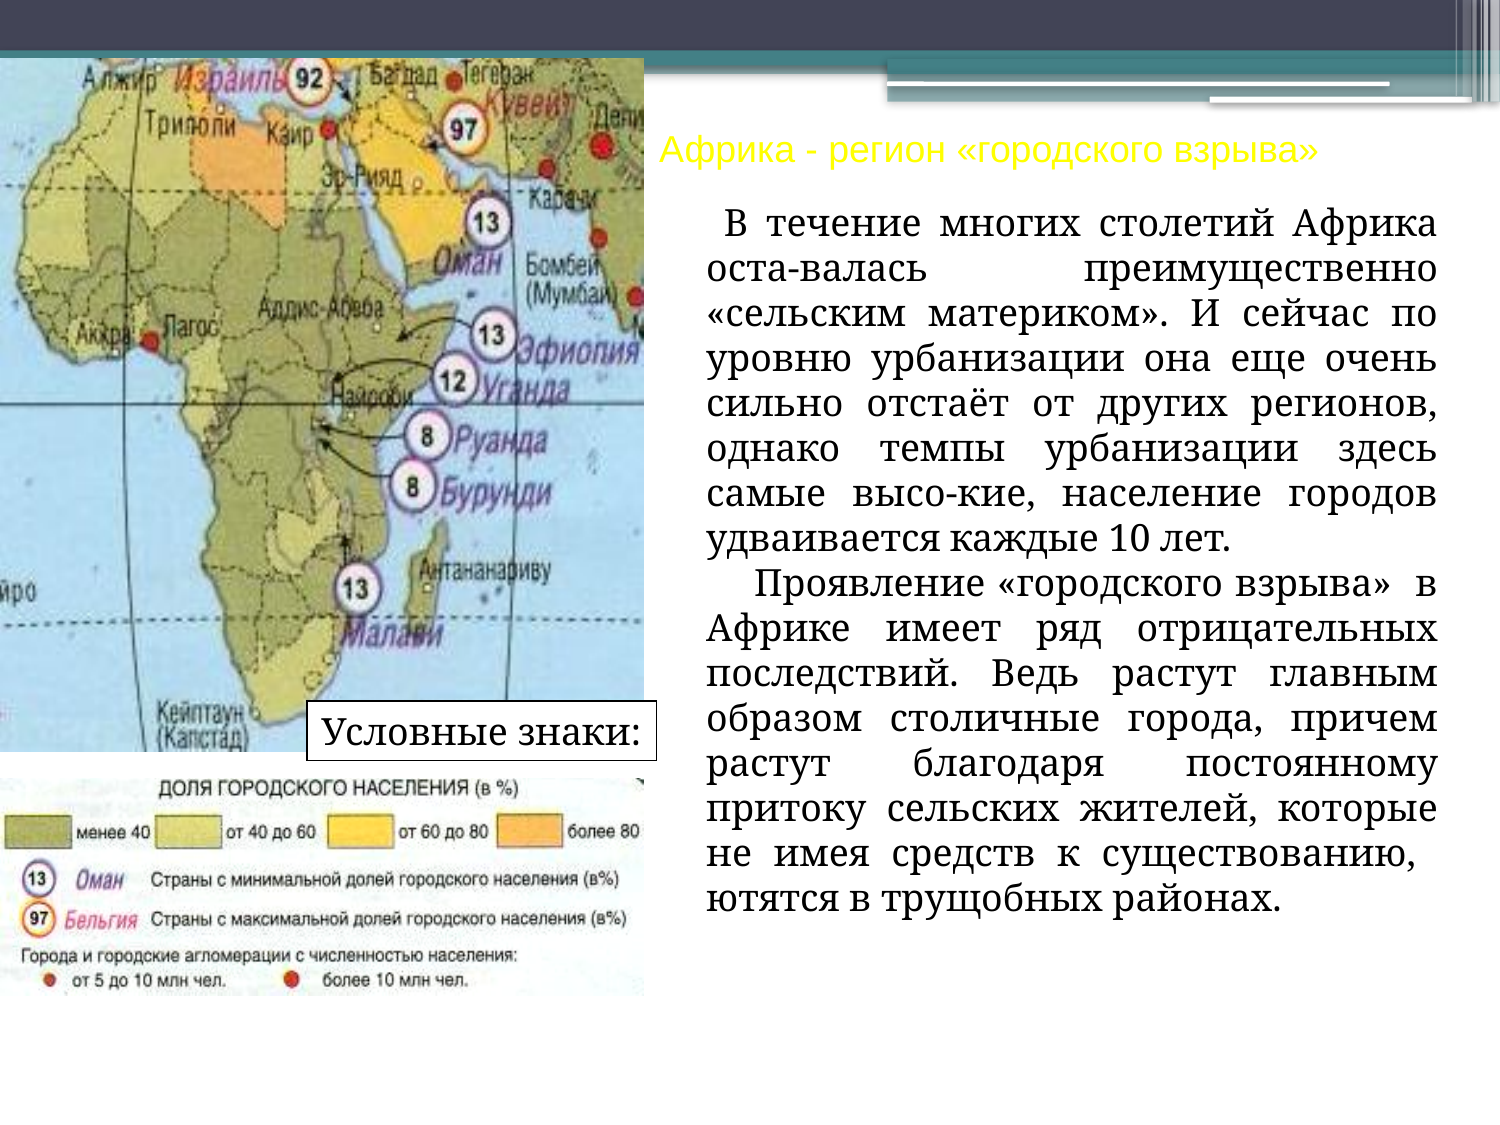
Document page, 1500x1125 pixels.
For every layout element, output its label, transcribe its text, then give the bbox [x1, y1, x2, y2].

text_box Африка - регион «городского взрыва» [650, 117, 1500, 177]
text_box В течение многих столетий Африка оста-валась преимущественно «сельским материком». И сейчас по уровню урбанизации она еще очень сильно отстаёт от других регионов, однако темпы урбанизации здесь самые высо-кие, население городов удваивается каждые 10 лет. Проявление «городского взрыва» в Африке имеет ряд отрицательных последствий. Ведь растут главным образом столичные города, причем растут благодаря постоянному притоку сельских жителей, которые не имея средств к существованию, ютятся в трущобных районах. [691, 191, 1454, 927]
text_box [0, 58, 644, 997]
